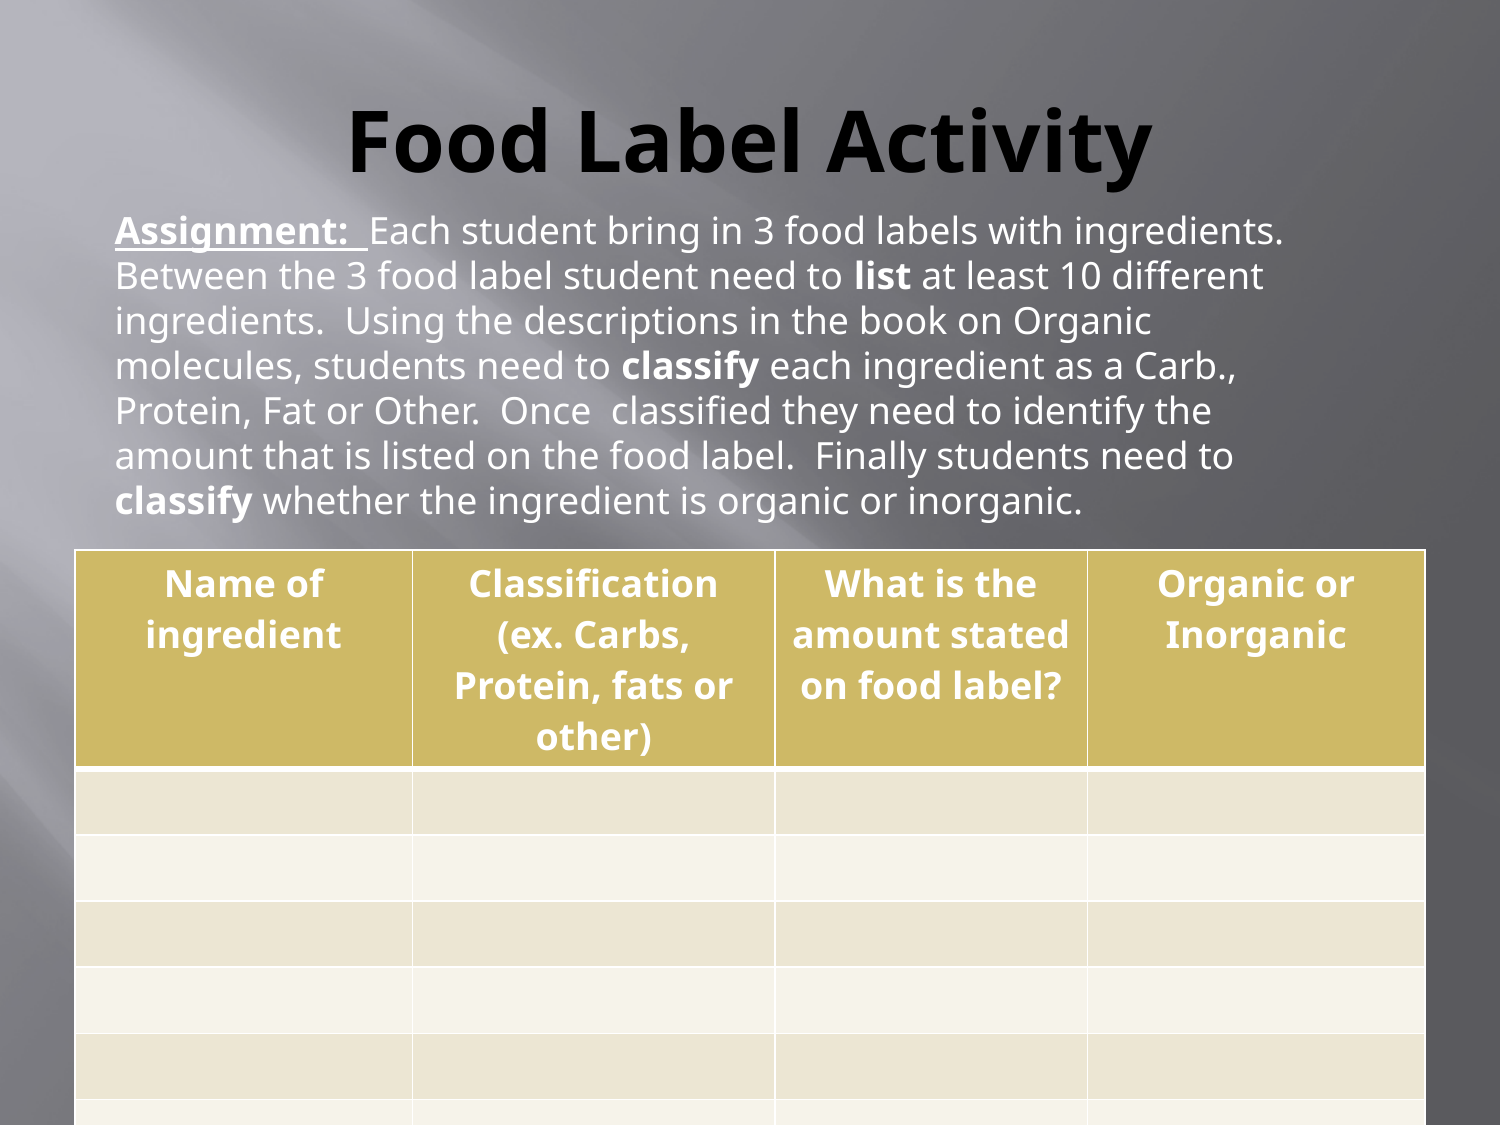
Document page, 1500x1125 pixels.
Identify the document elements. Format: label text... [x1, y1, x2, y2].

table_header Organic or Inorganic [1088, 551, 1424, 766]
table_cell [76, 1034, 412, 1099]
table_cell [776, 902, 1087, 966]
table_cell [1088, 772, 1424, 834]
table_cell [76, 772, 412, 834]
table_cell [413, 1100, 774, 1125]
table_cell [1088, 902, 1424, 966]
table_cell [76, 1100, 412, 1125]
table_cell [776, 1034, 1087, 1099]
table_cell [1088, 968, 1424, 1033]
table_cell [413, 1034, 774, 1099]
table_header What is the amount stated on food label? [776, 551, 1087, 766]
table_cell [413, 836, 774, 900]
table_cell [1088, 1034, 1424, 1099]
text_box Assignment: Each student bring in 3 food labels with ingredients. Between the 3 food label student need to list at least 10 different ingredients. Using the descriptions in the book on Organic molecules, students need to classify each ingredient as a Carb., Protein, Fat or Other. Once classified they need to identify the amount that is listed on the food label. Finally students need to classify whether the ingredient is organic or inorganic. [99, 199, 1363, 530]
table_cell [413, 902, 774, 966]
table_cell [776, 1100, 1087, 1125]
table_cell [413, 968, 774, 1033]
table_cell [1088, 1100, 1424, 1125]
table_cell [776, 968, 1087, 1033]
table_cell [76, 902, 412, 966]
table_cell [76, 836, 412, 900]
table_cell [776, 772, 1087, 834]
table_header Name of ingredient [76, 551, 412, 766]
table_header Classification (ex. Carbs, Protein, fats or other) [413, 551, 774, 766]
table_cell [76, 968, 412, 1033]
table_cell [776, 836, 1087, 900]
table_cell [413, 772, 774, 834]
title Food Label Activity [75, 45, 1425, 233]
table_cell [1088, 836, 1424, 900]
